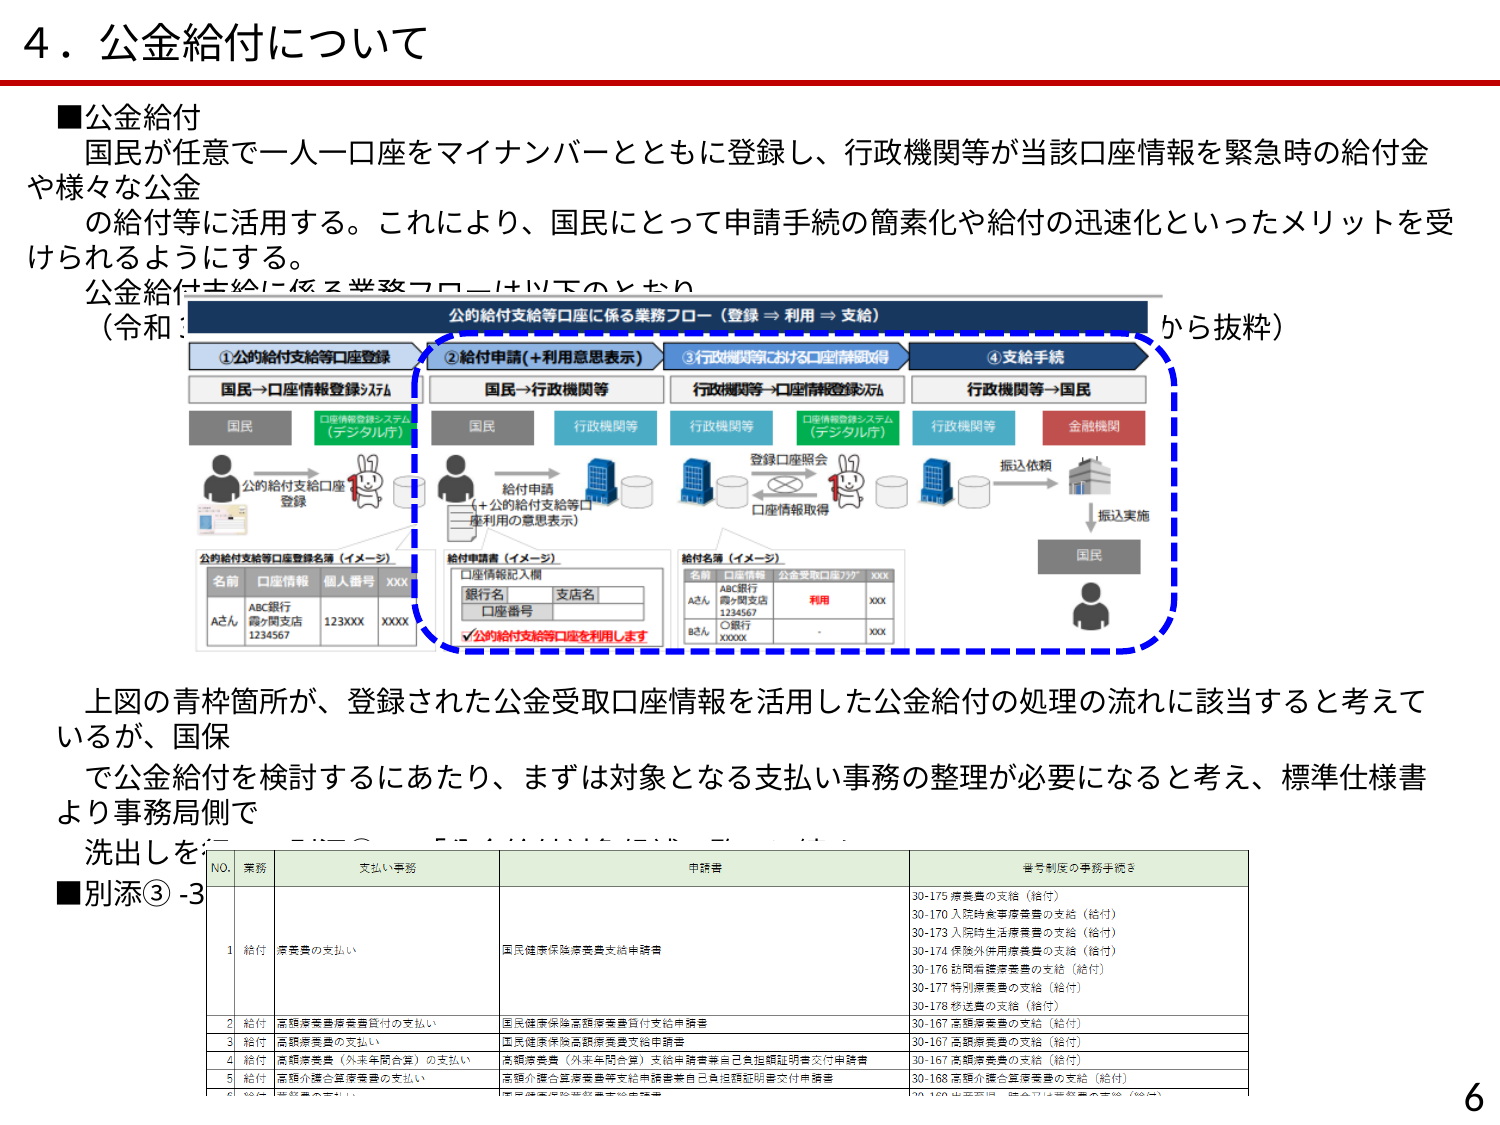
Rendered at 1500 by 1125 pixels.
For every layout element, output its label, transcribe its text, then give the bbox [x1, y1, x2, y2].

text_box ■公金給付 国民が任意で一人一口座をマイナンバーとともに登録し、行政機関等が当該口座情報を緊急時の給付金や様々な公金 の給付等に活用する。これにより、国民にとって申請手続の簡素化や給付の迅速化といったメリットを受けられるようにする。 公金給付支給に係る業務フローは以下のとおり。 （令和3年12月の「地方公共団体の基幹業務システムの統一・標準化について」から抜粋） [11, 92, 1472, 153]
text_box ４．公金給付について [0, 0, 1500, 82]
slide_number 5 [1149, 1065, 1500, 1125]
picture [183, 292, 1163, 652]
text_box 上図の青枠箇所が、登録された公金受取口座情報を活用した公金給付の処理の流れに該当すると考えているが、国保 で公金給付を検討するにあたり、まずは対象となる支払い事務の整理が必要になると考え、標準仕様書より事務局側で 洗出しを行い、別添③-3「公金給付対象候補一覧」に纏めている。 ■別添③-3「公金給付対象候補一覧」より一部抜粋 [11, 668, 1455, 773]
picture [204, 840, 1257, 1096]
text_box [1168, 360, 1175, 625]
